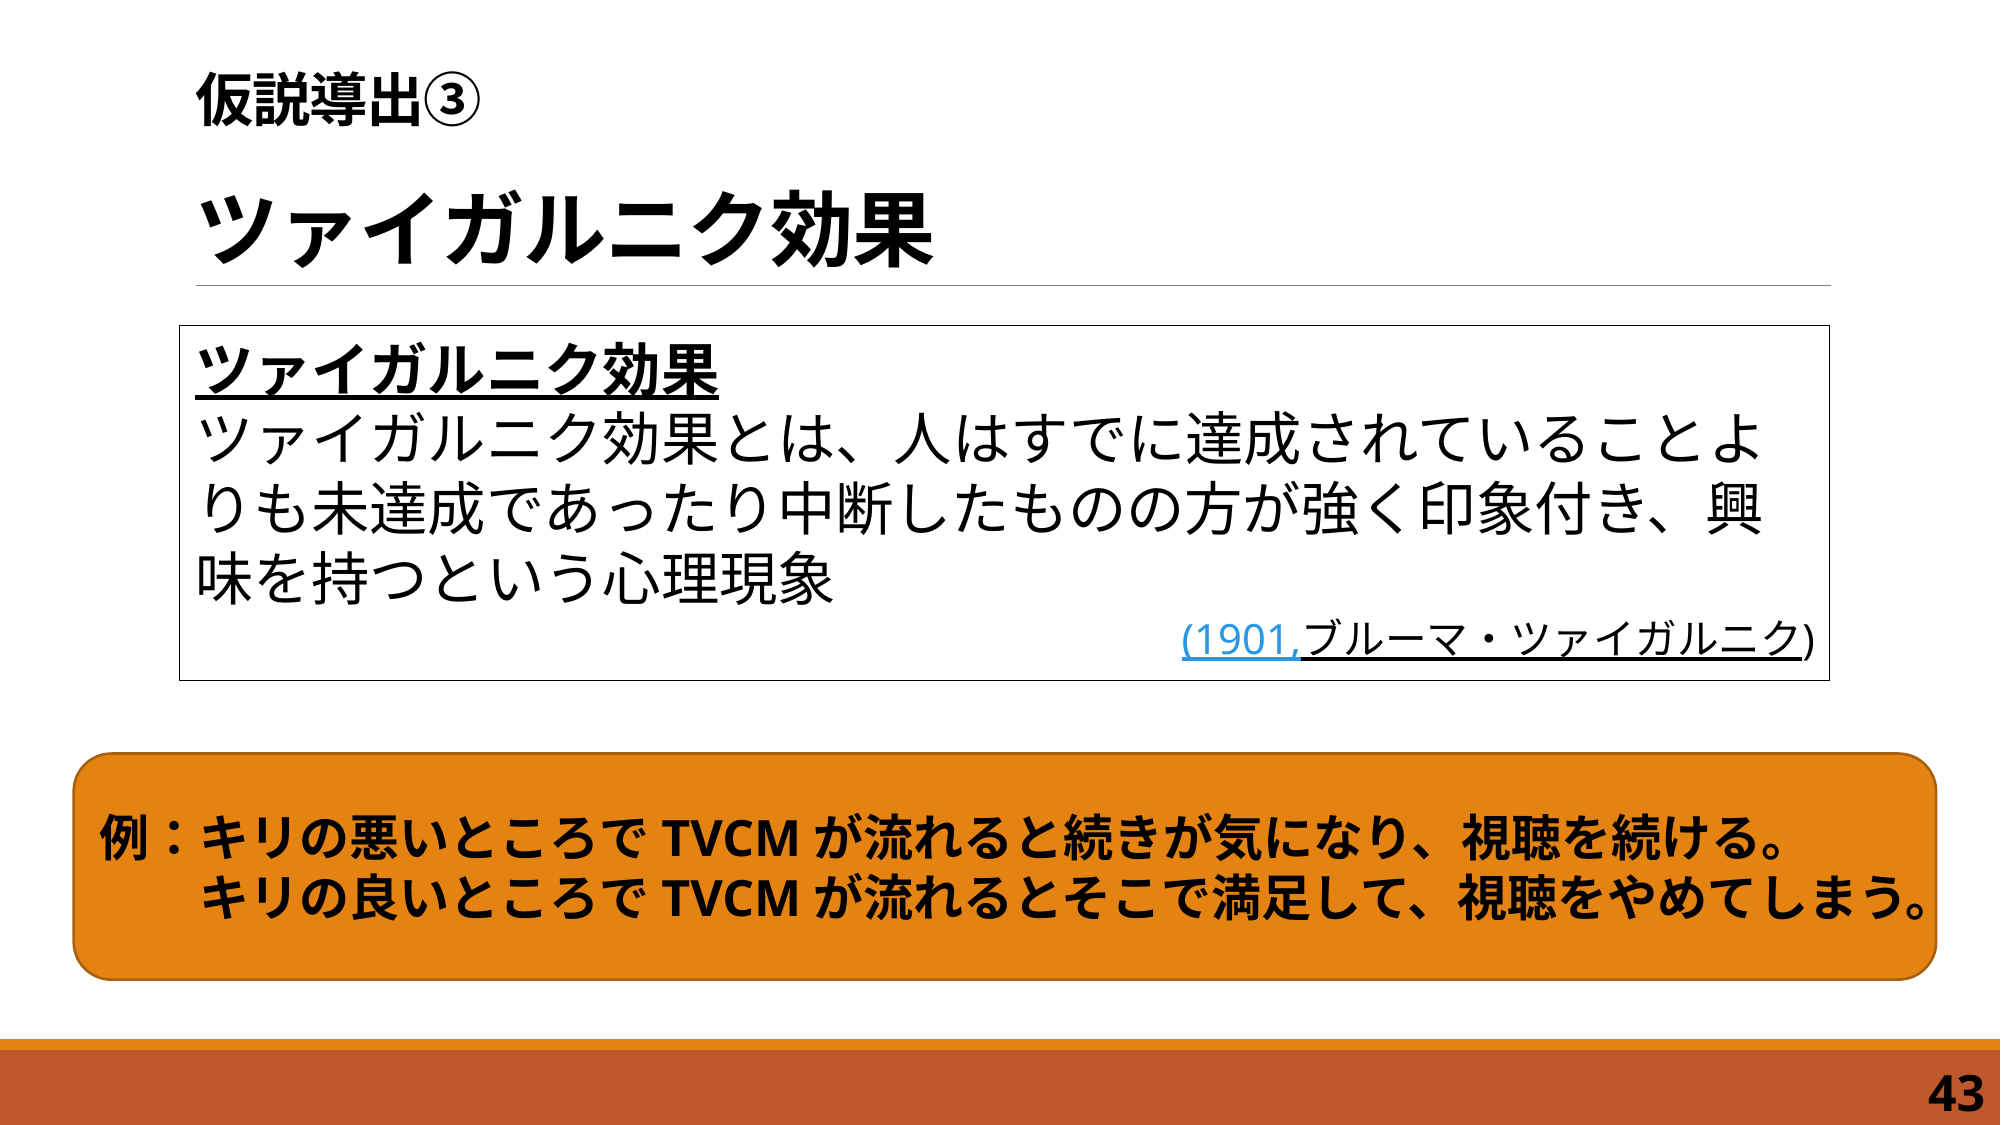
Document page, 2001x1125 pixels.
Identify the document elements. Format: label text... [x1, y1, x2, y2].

text_box ツァイガルニク効果 ツァイガルニク効果とは、人はすでに達成されていることよりも未達成であったり中断したものの方が強く印象付き、興味を持つという心理現象 (1901,ブルーマ・ツァイガルニク) [179, 325, 1830, 681]
text_box 例：キリの悪いところでTVCMが流れると続きが気になり、視聴を続ける。 キリの良いところでTVCMが流れるとそこで満足して、視聴をやめてしまう。 [72, 752, 1938, 981]
title 仮説導出③ ツァイガルニク効果 [180, 47, 1830, 285]
slide_number 43 [1784, 1065, 2000, 1125]
